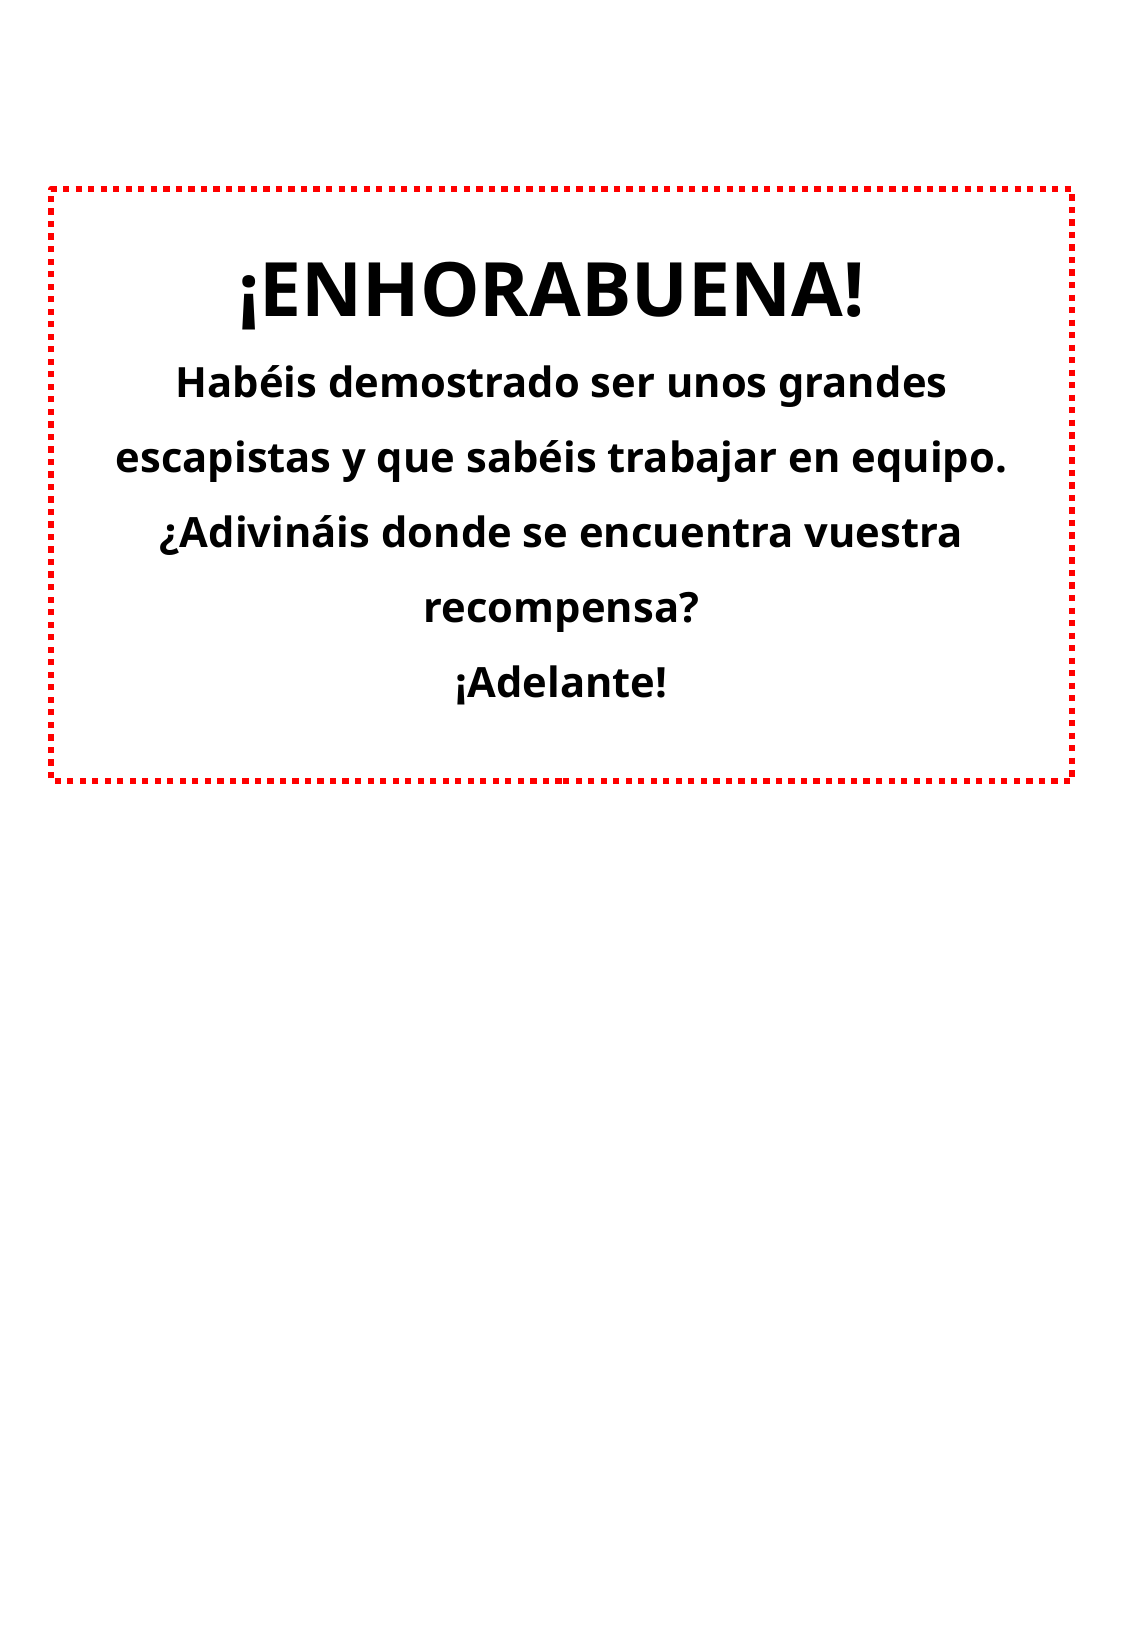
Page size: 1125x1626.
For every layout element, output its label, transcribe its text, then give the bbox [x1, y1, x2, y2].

text_box ¡ENHORABUENA! Habéis demostrado ser unos grandes escapistas y que sabéis trabajar en equipo. ¿Adivináis donde se encuentra vuestra recompensa? ¡Adelante! [51, 188, 1072, 782]
